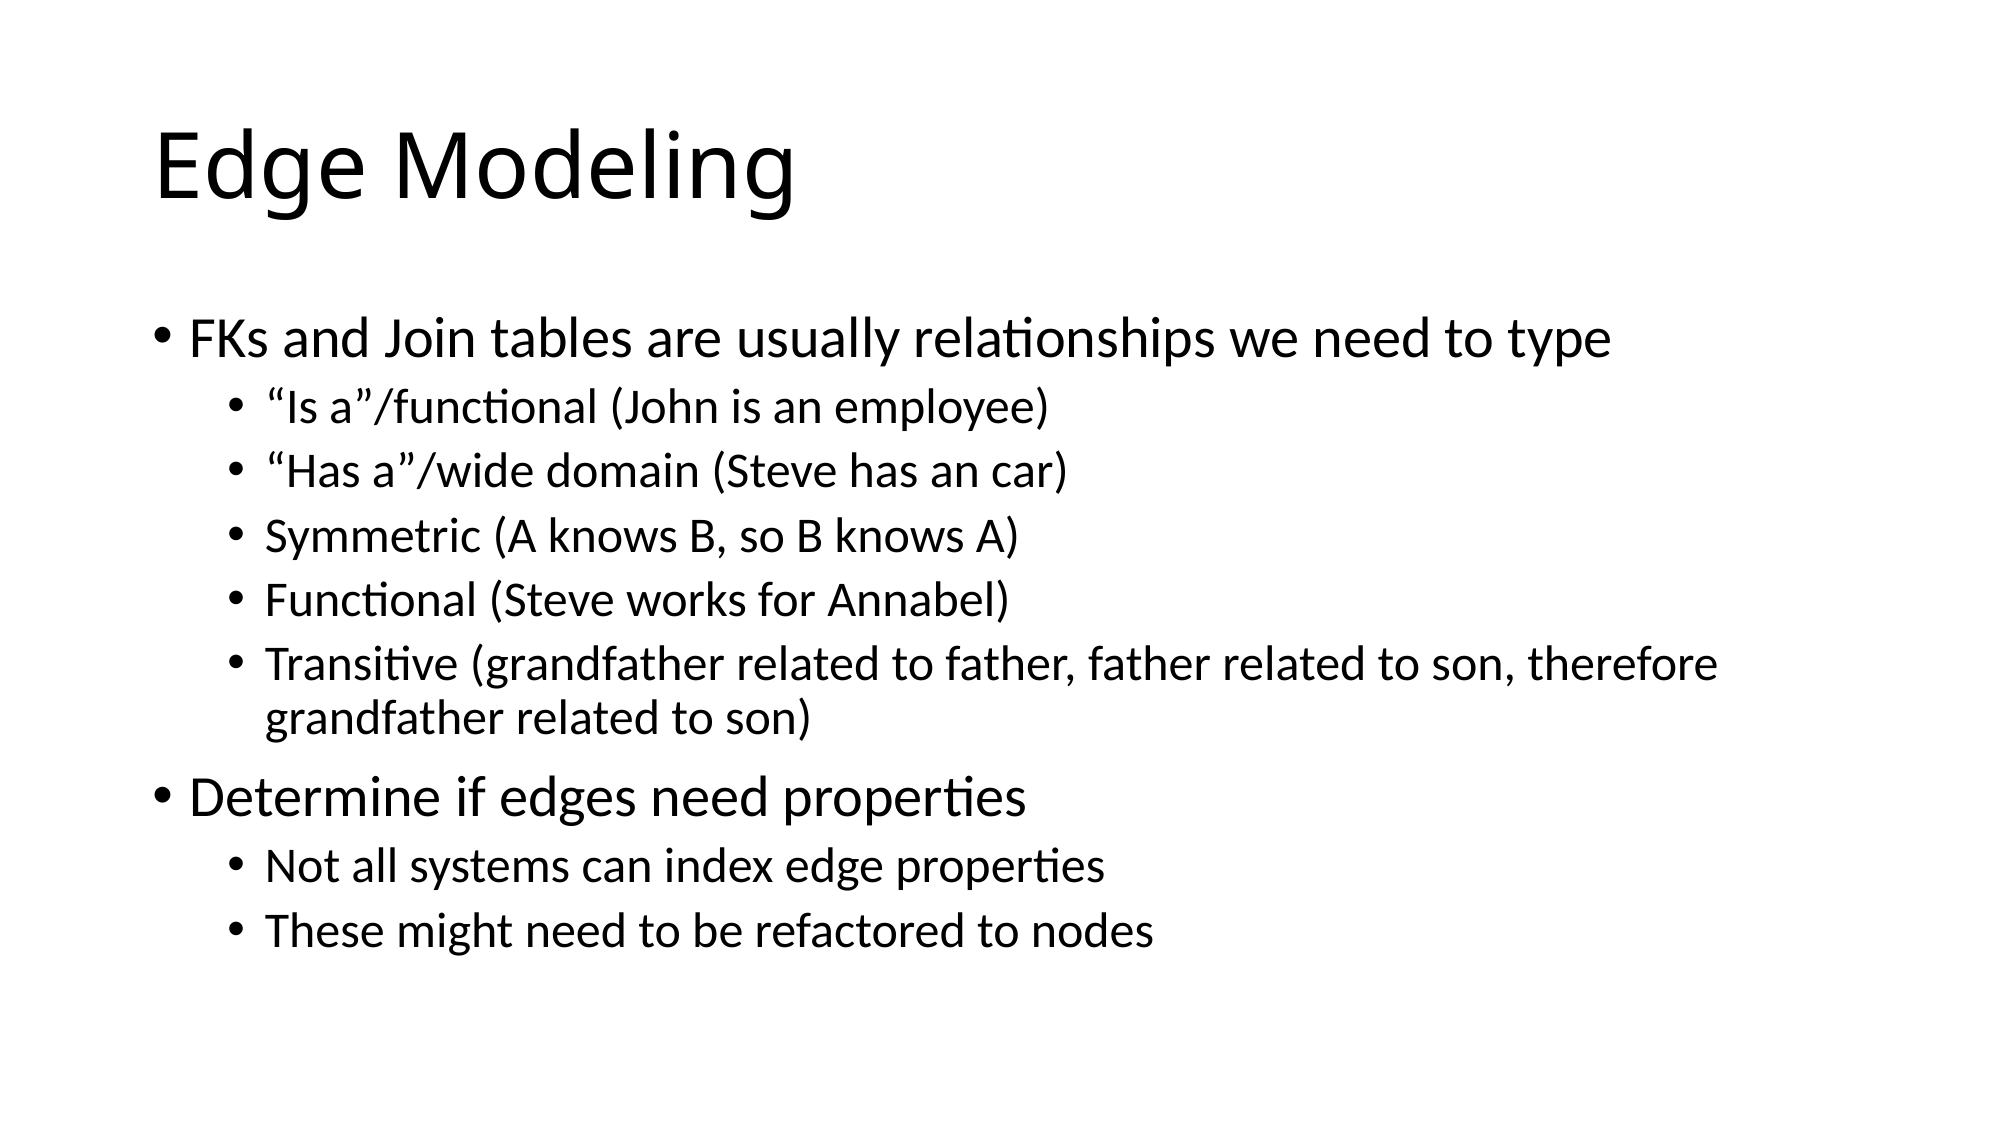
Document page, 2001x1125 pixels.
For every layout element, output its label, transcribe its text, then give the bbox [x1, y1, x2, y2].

list FKs and Join tables are usually relationships we need to type “Is a”/functional (John is an employee) “Has a”/wide domain (Steve has an car) Symmetric (A knows B, so B knows A) Functional (Steve works for Annabel) Transitive (grandfather related to father, father related to son, therefore grandfather related to son) Determine if edges need properties Not all systems can index edge properties These might need to be refactored to nodes [137, 299, 1863, 1014]
title Edge Modeling [137, 59, 1863, 278]
